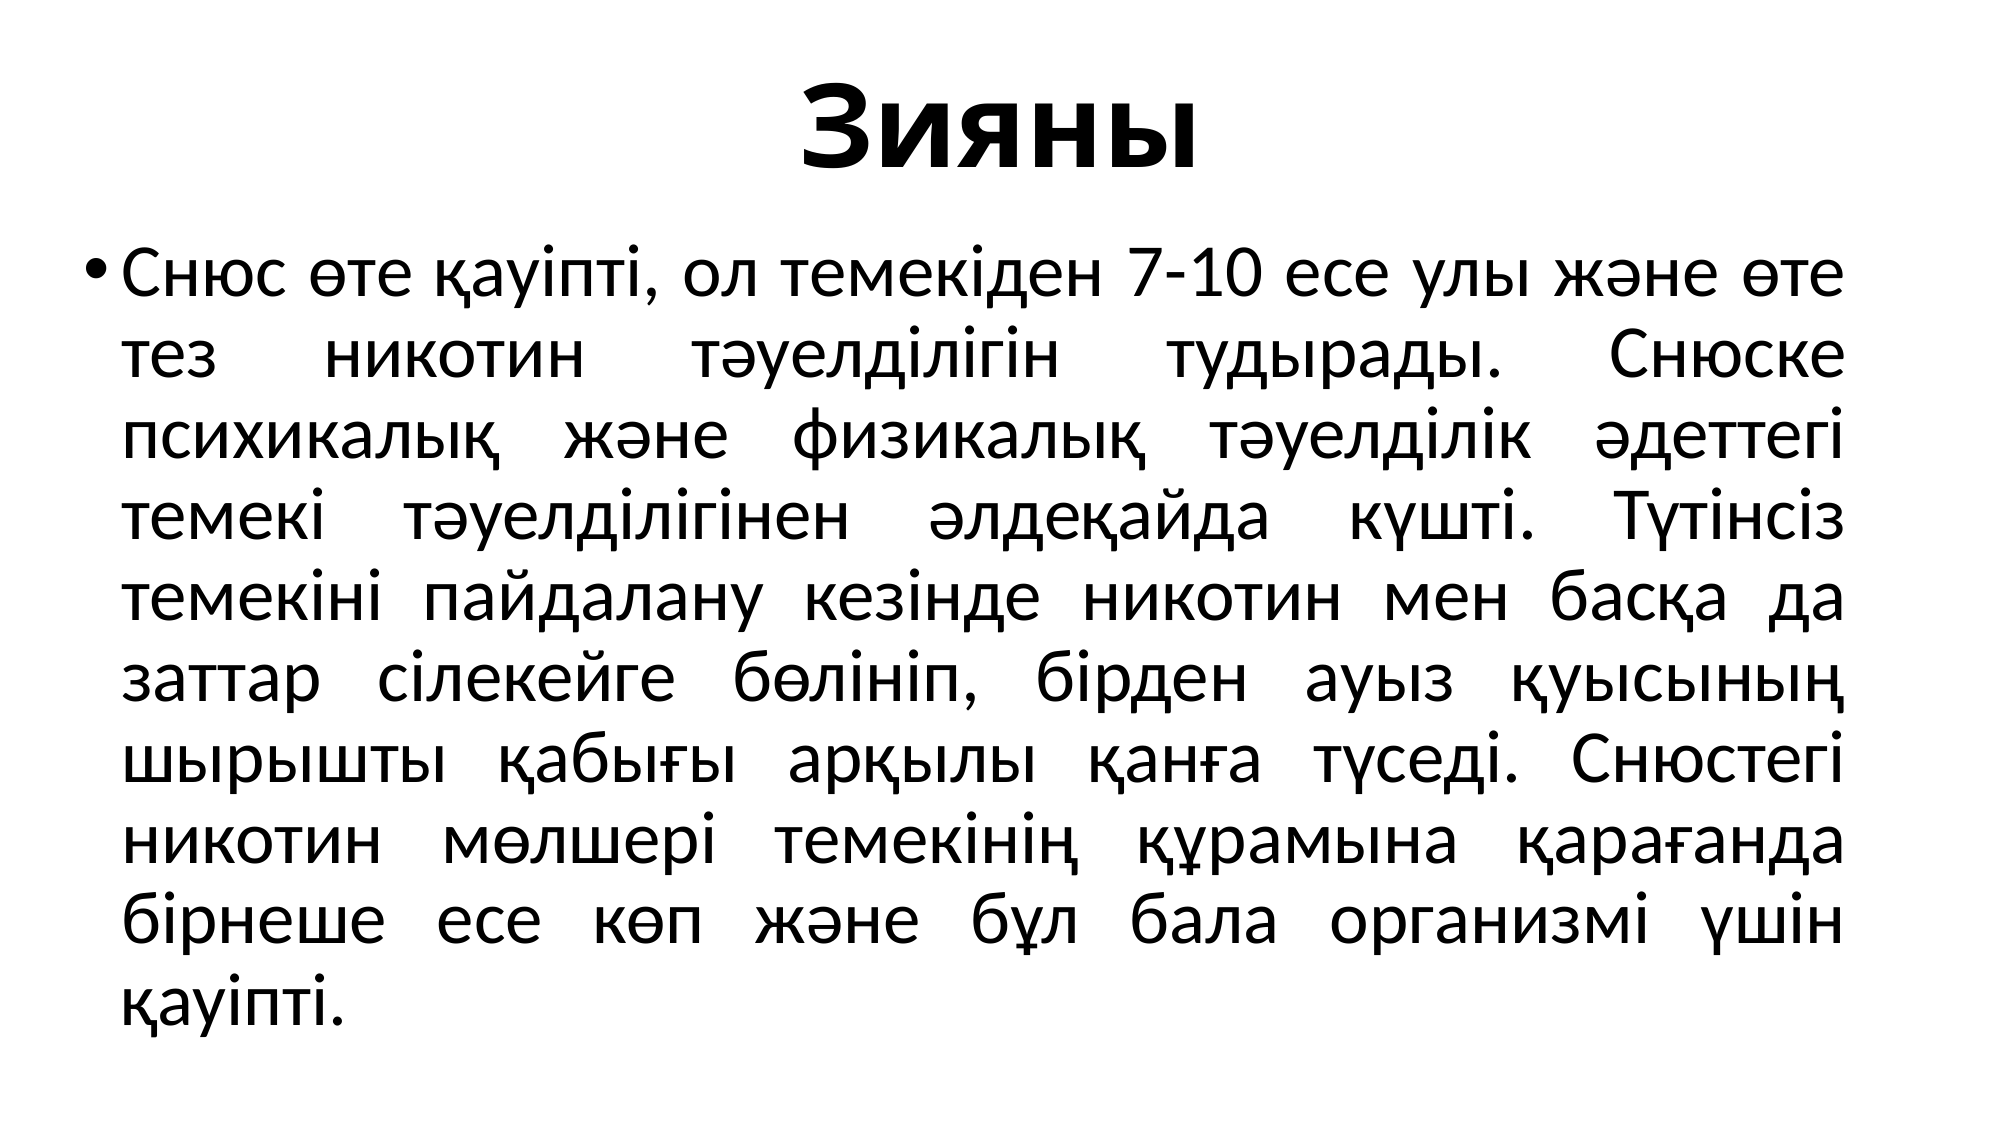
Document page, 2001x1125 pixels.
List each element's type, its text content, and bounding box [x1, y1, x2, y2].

list Снюс өте қауіпті, ол темекіден 7-10 есе улы және өте тез никотин тәуелділігін тудырады. Снюске психикалық және физикалық тәуелділік әдеттегі темекі тәуелділігінен әлдеқайда күшті. Түтінсіз темекіні пайдалану кезінде никотин мен басқа да заттар сілекейге бөлініп, бірден ауыз қуысының шырышты қабығы арқылы қанға түседі. Снюстегі никотин мөлшері темекінің құрамына қарағанда бірнеше есе көп және бұл бала организмі үшін қауіпті. [68, 224, 1863, 1099]
title Зияны [137, 59, 1863, 201]
